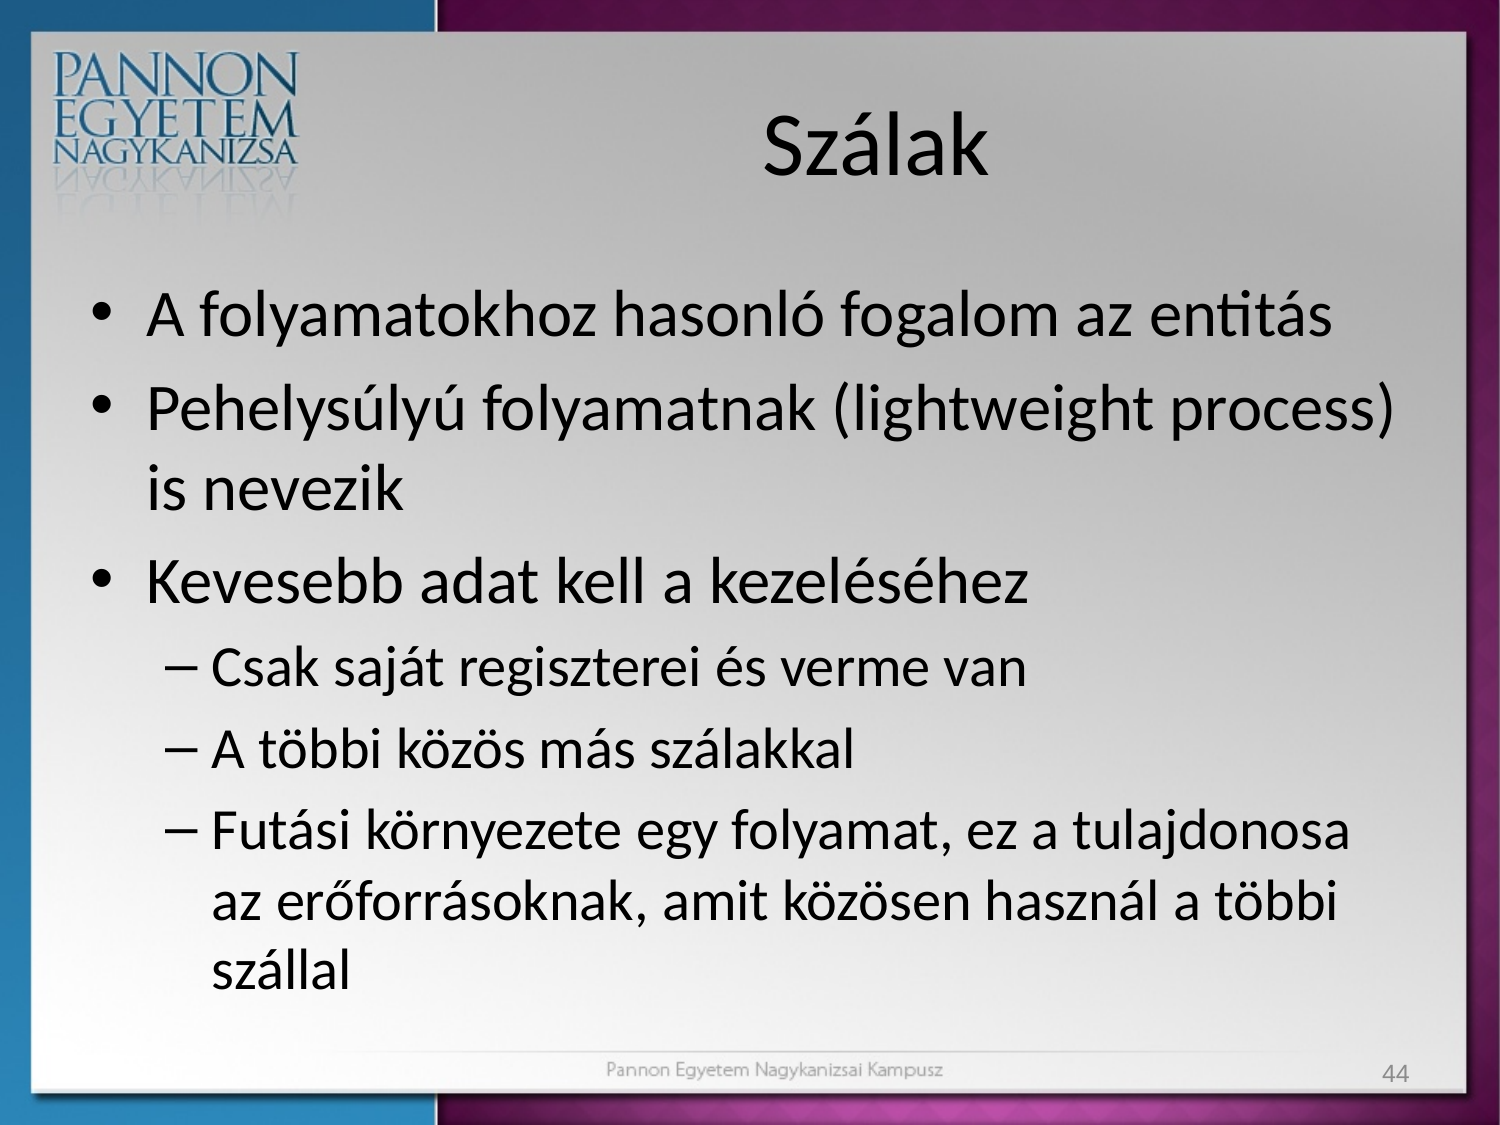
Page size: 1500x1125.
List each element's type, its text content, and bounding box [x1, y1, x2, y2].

list A folyamatokhoz hasonló fogalom az entitás Pehelysúlyú folyamatnak (lightweight process) is nevezik Kevesebb adat kell a kezeléséhez Csak saját regiszterei és verme van A többi közös más szálakkal Futási környezete egy folyamat, ez a tulajdonosa az erőforrásoknak, amit közösen használ a többi szállal [75, 262, 1425, 1038]
title Szálak [328, 45, 1425, 233]
slide_number 44 [1074, 1042, 1425, 1103]
picture [0, 0, 1500, 1125]
